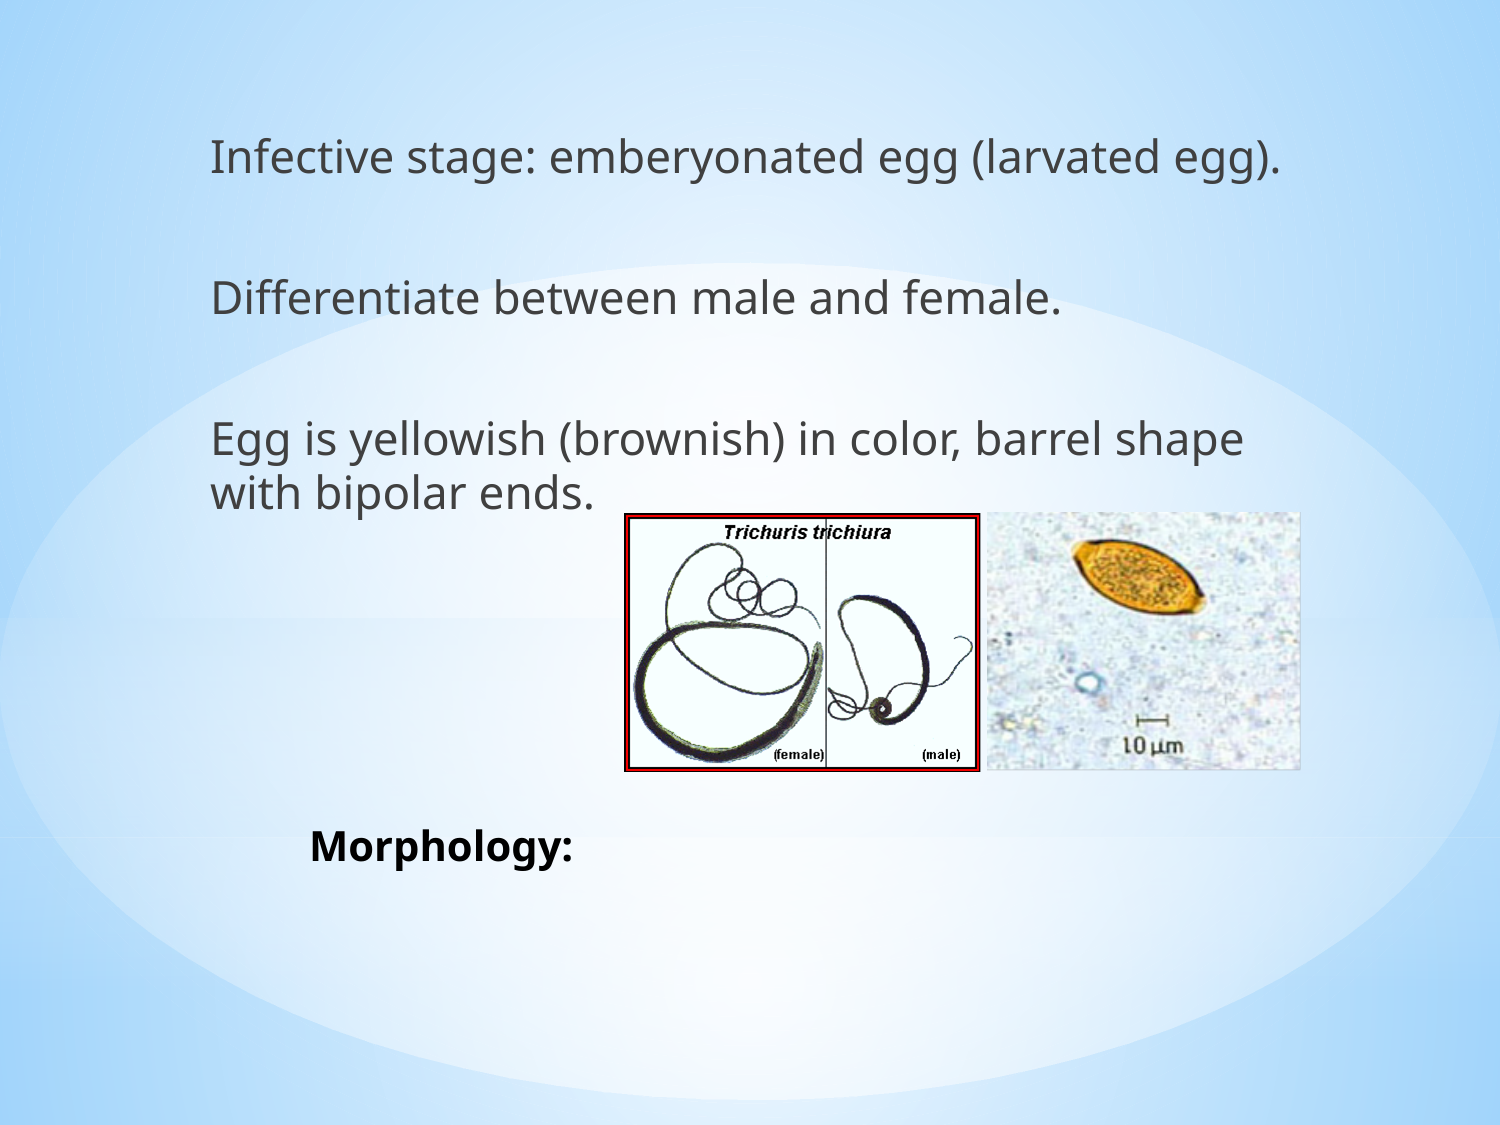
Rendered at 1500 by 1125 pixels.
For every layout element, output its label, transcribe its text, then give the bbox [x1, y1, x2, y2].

picture [987, 512, 1302, 773]
title Morphology: [294, 812, 1088, 905]
picture [624, 512, 981, 773]
list Infective stage: emberyonated egg (larvated egg). Differentiate between male and female. Egg is yellowish (brownish) in color, barrel shape with bipolar ends. [187, 120, 1313, 788]
